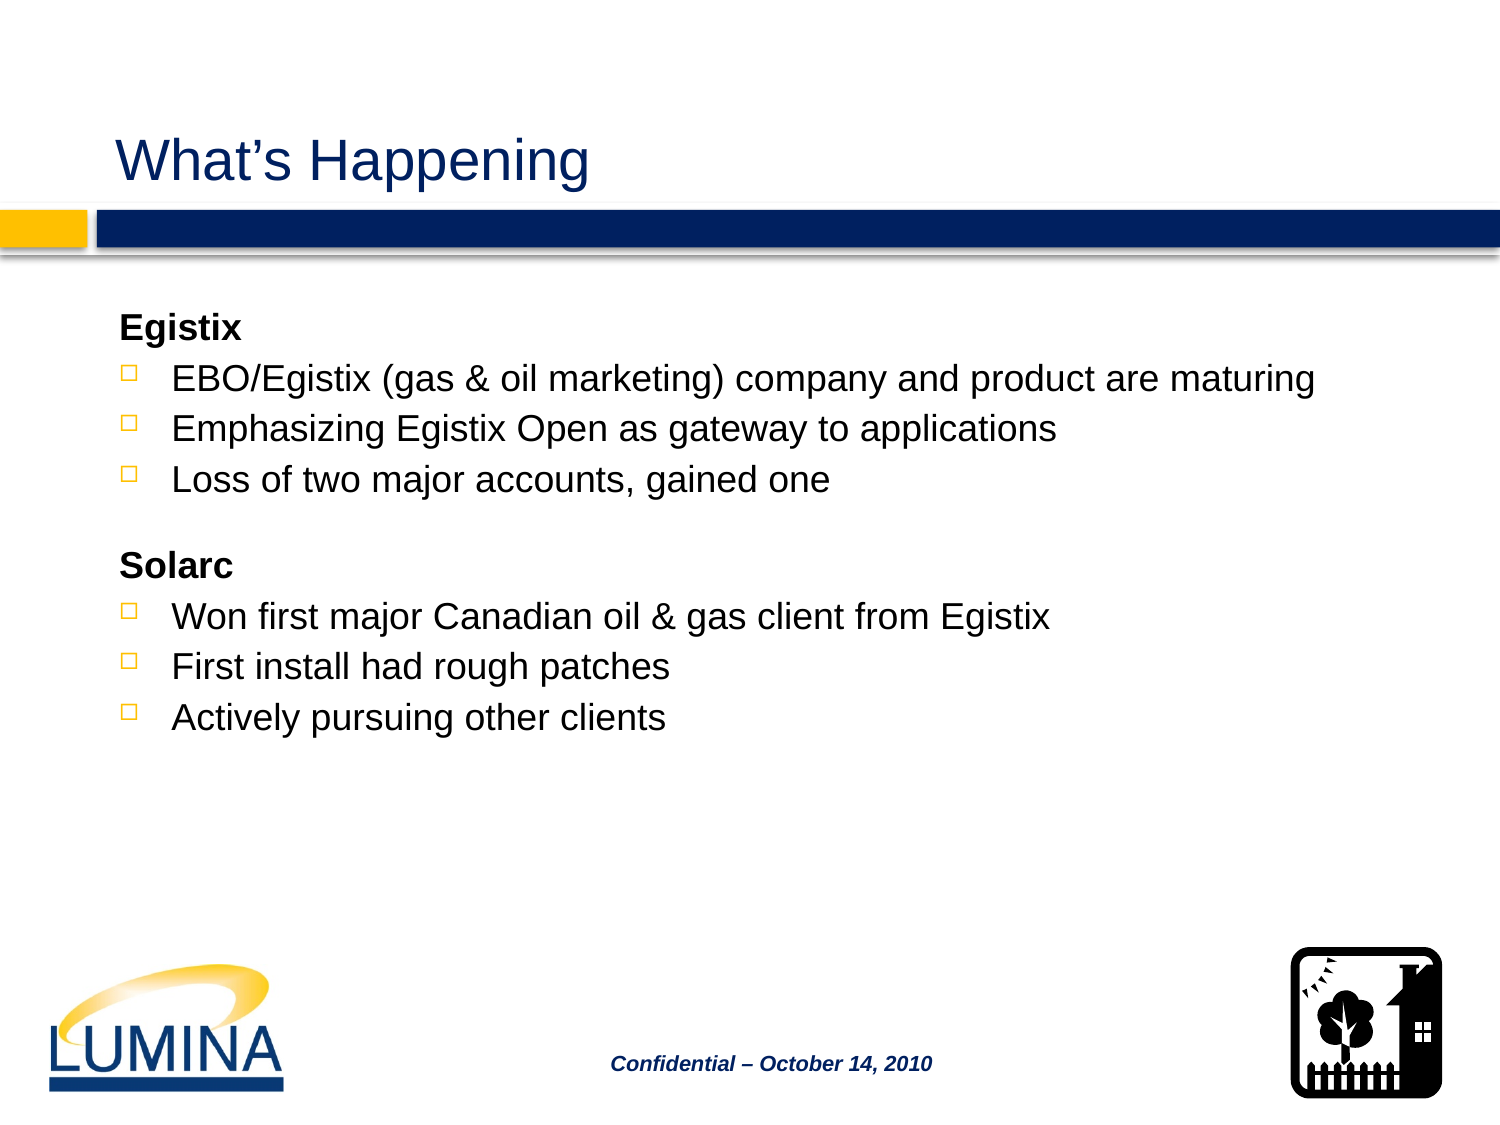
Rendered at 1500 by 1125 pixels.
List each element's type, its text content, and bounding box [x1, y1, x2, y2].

title What’s Happening [100, 37, 1439, 201]
picture [49, 964, 284, 1094]
list Egistix EBO/Egistix (gas & oil marketing) company and product are maturing Emphasizing Egistix Open as gateway to applications Loss of two major accounts, gained one Solarc Won first major Canadian oil & gas client from Egistix First install had rough patches Actively pursuing other clients [103, 303, 1455, 1047]
